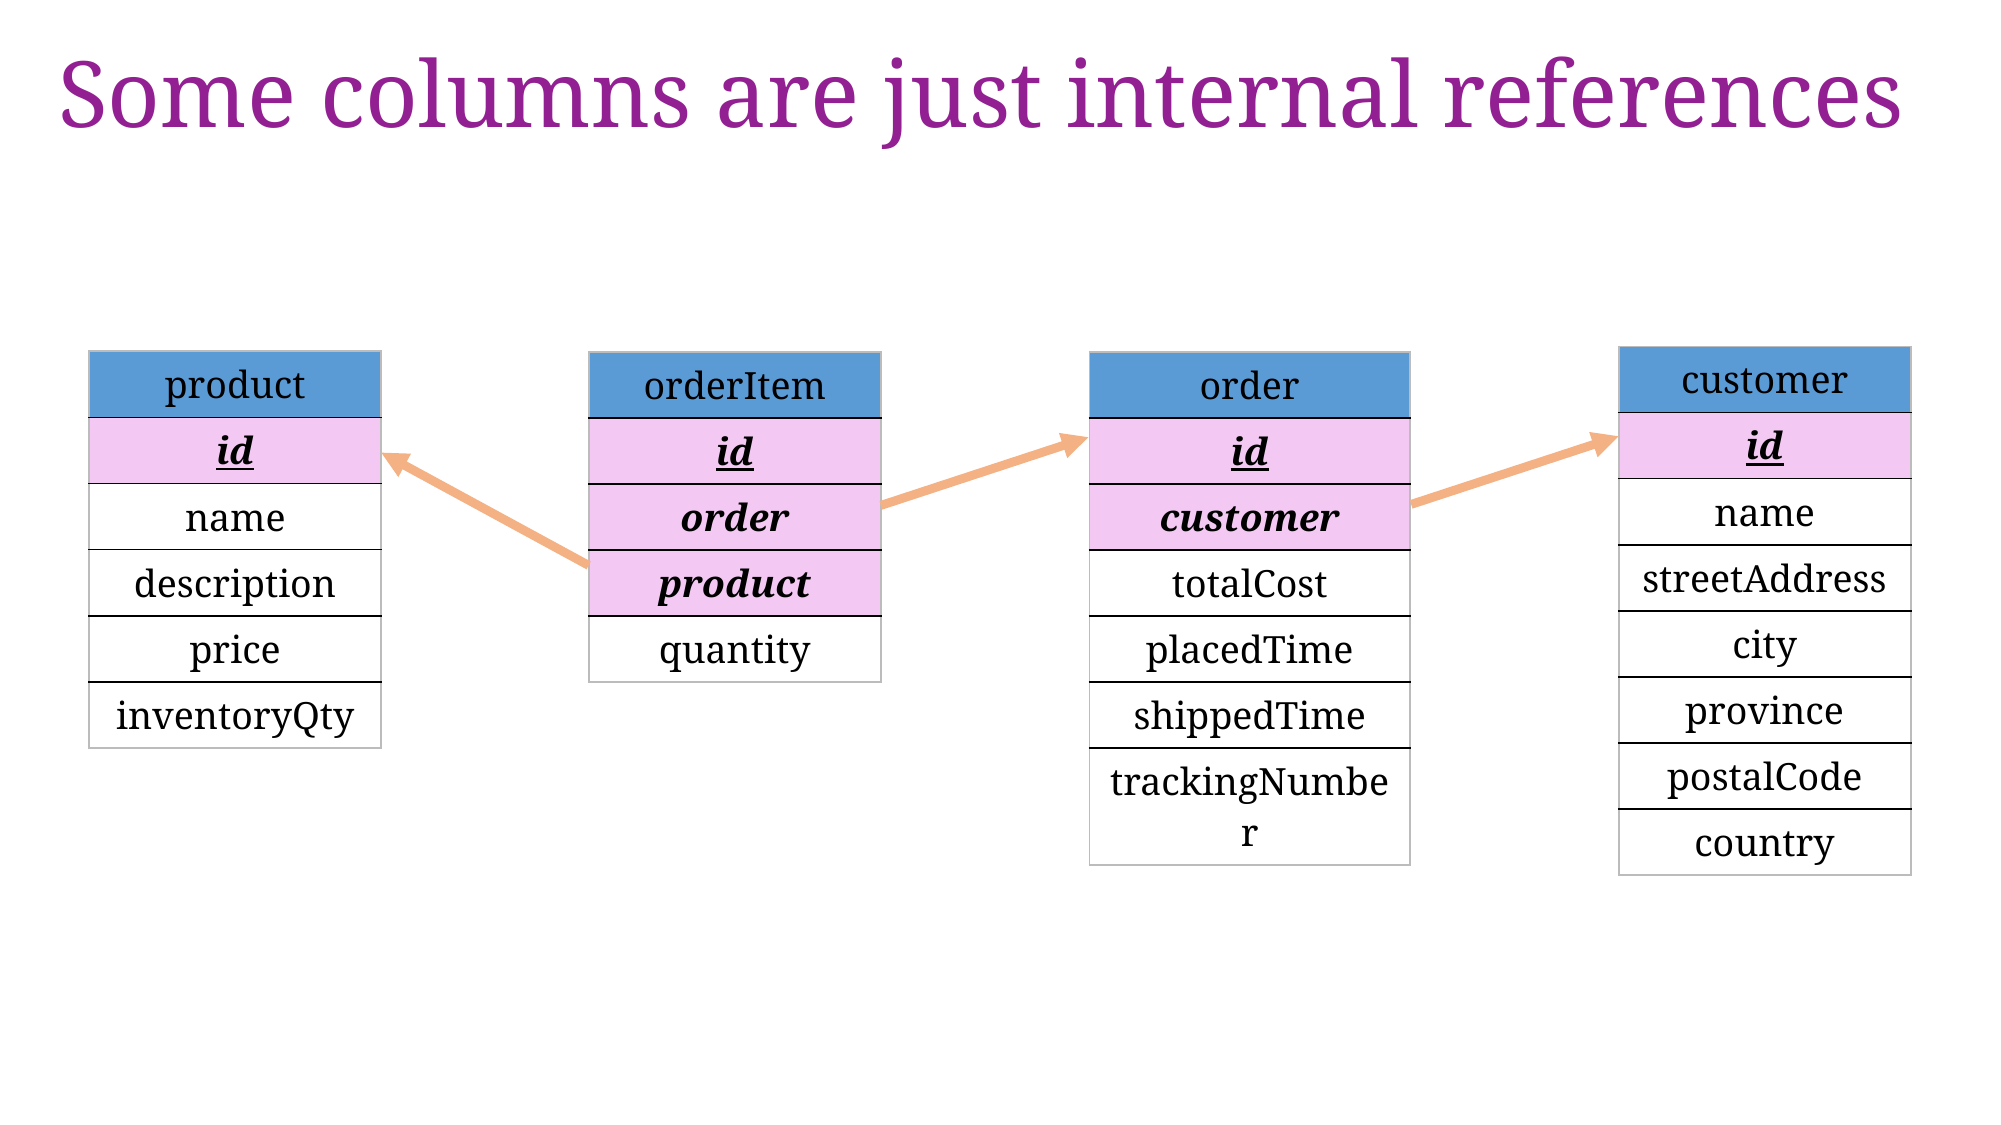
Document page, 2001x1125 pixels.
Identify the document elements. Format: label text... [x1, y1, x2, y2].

table_header product [90, 352, 380, 417]
table_cell order [590, 485, 880, 549]
table_cell id [1090, 419, 1409, 483]
table_cell id [90, 418, 380, 483]
table_header order [1090, 353, 1409, 417]
table_cell postalCode [1620, 744, 1910, 808]
table_header customer [1620, 347, 1910, 412]
table_cell placedTime [1090, 617, 1409, 681]
table_cell price [90, 617, 380, 681]
table_cell description [90, 550, 380, 615]
table_cell inventoryQty [90, 683, 380, 747]
table_cell name [90, 484, 380, 549]
table_cell product [590, 551, 880, 615]
table_cell country [1620, 810, 1910, 874]
title Some columns are just internal references [43, 25, 1953, 171]
table_header orderItem [590, 353, 880, 417]
table_cell id [1620, 413, 1910, 478]
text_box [381, 452, 589, 566]
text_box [1411, 436, 1619, 505]
table_cell totalCost [1090, 551, 1409, 615]
table_cell customer [1090, 485, 1409, 549]
table_cell province [1620, 678, 1910, 742]
table_cell city [1620, 612, 1910, 676]
table_cell shippedTime [1090, 683, 1409, 747]
table_cell quantity [590, 617, 880, 681]
table_cell trackingNumber [1090, 749, 1409, 864]
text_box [880, 437, 1089, 506]
table_cell streetAddress [1620, 546, 1910, 610]
table_cell id [590, 419, 880, 483]
table_cell name [1620, 479, 1910, 544]
